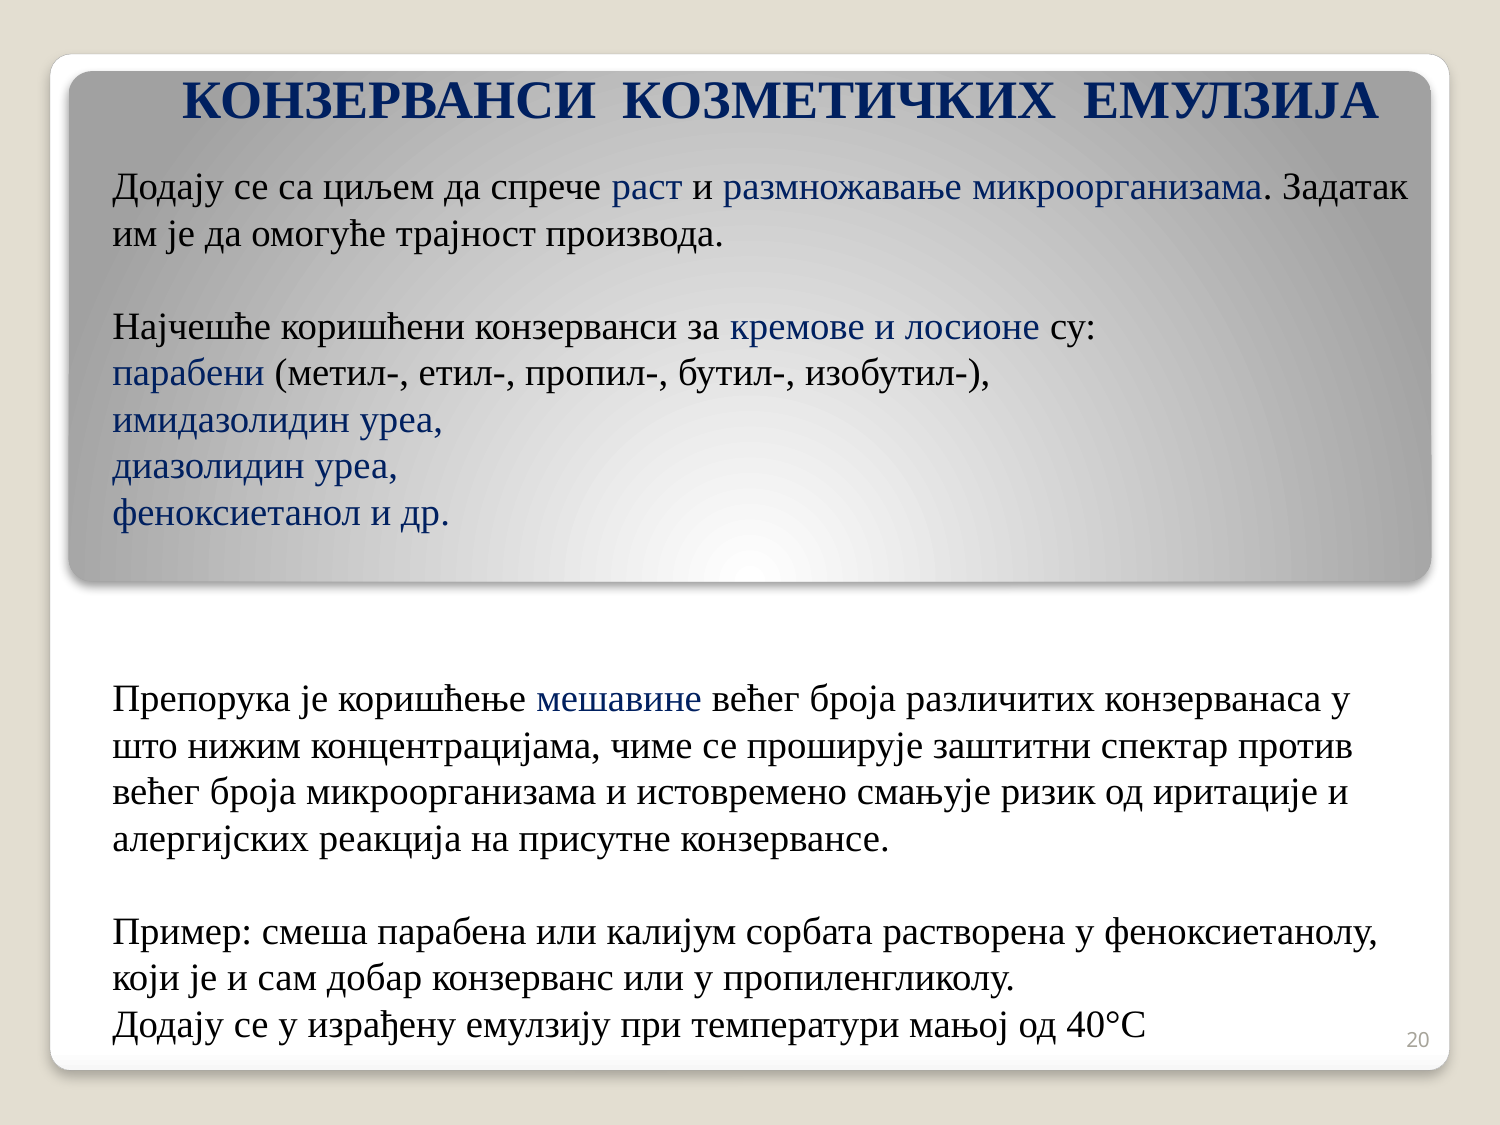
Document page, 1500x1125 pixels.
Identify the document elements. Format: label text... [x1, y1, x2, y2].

subtitle Додају се са циљем да спрече раст и размножавање микроорганизама. Задатак им је да омогуће трајност производа. Најчешће коришћени конзерванси за кремове и лосионе су: парабени (метил-, етил-, пропил-, бутил-, изобутил-), имидазолидин уреа, диазолидин уреа, феноксиетанол и др. Препорука је коришћење мешавине већег броја различитих конзерванаса у што нижим концентрацијама, чиме се проширује заштитни спектар против већег броја микроорганизама и истовремено смањује ризик од иритације и алергијских реакција на присутне конзервансе. Пример: смеша парабена или калијум сорбата растворена у феноксиетанолу, који је и сам добар конзерванс или у пропиленгликолу. Додају се у израђену емулзију при температури мањој од 40°С [76, 160, 1436, 1059]
slide_number 20 [1369, 1002, 1445, 1063]
title КОНЗЕРВАНСИ КОЗМЕТИЧКИХ ЕМУЛЗИЈА [112, 0, 1388, 138]
